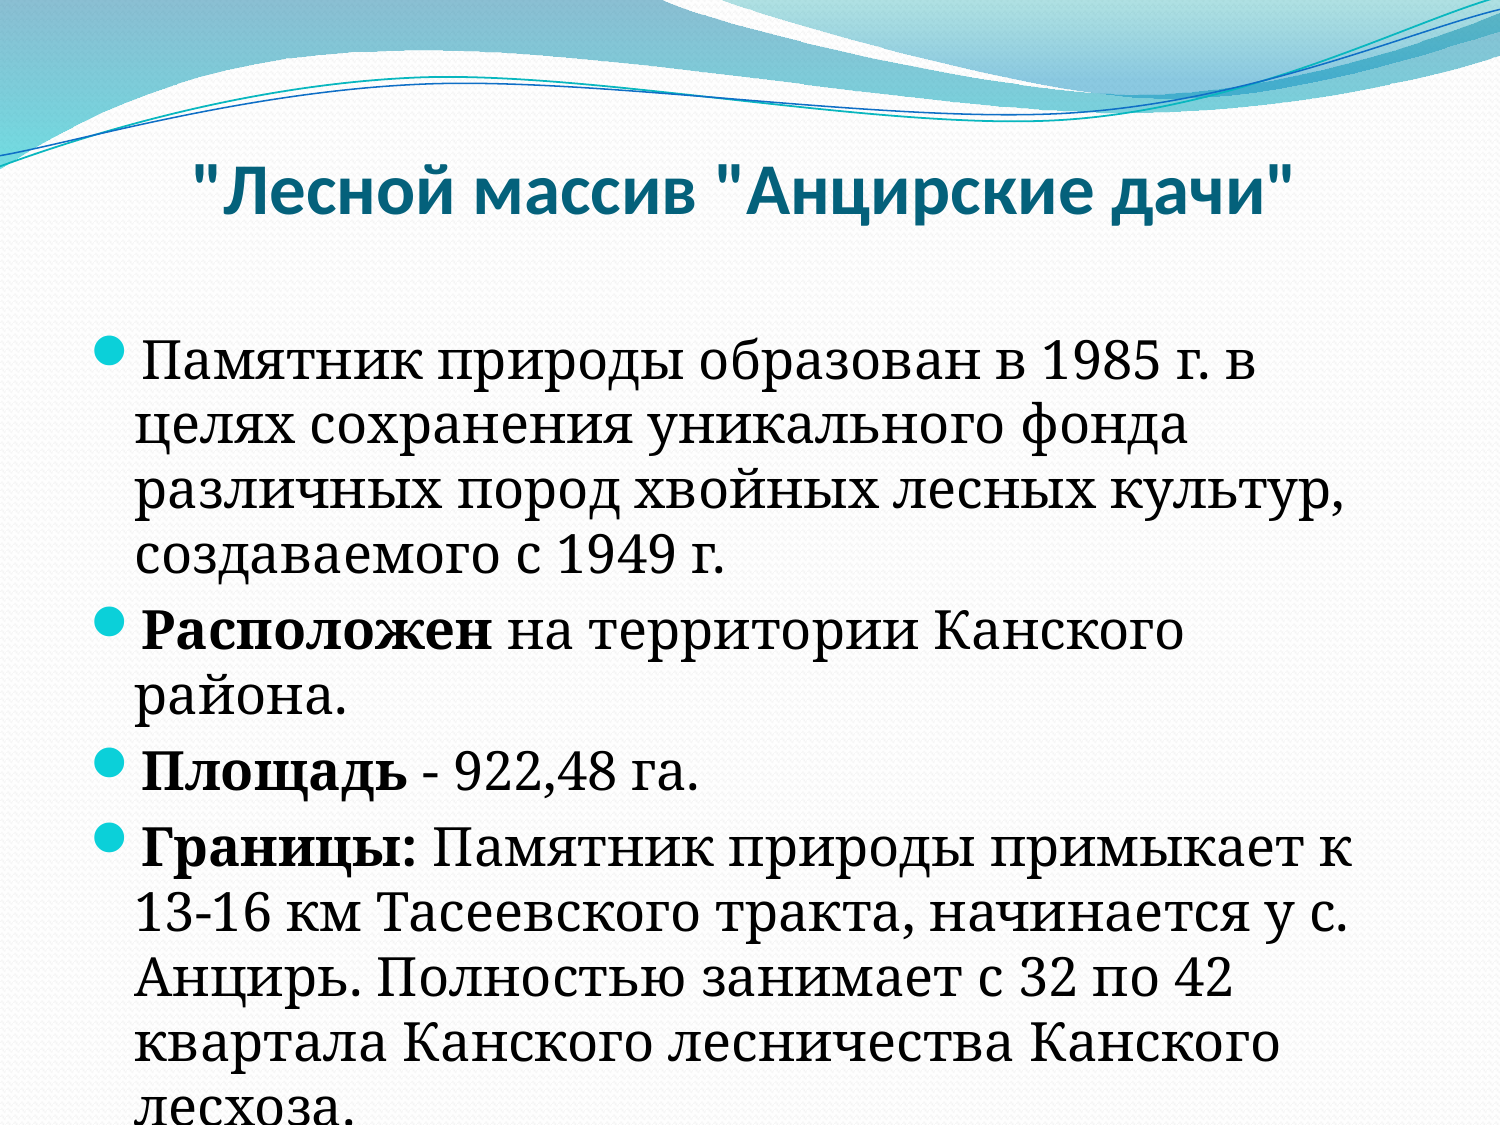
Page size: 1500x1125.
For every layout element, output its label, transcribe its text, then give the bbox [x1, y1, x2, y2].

title "Лесной массив "Анцирские дачи" [70, 128, 1421, 317]
list Памятник природы образован в 1985 г. в целях сохранения уникального фонда различных пород хвойных лесных культур, создаваемого с 1949 г. Расположен на территории Канского района. Площадь - 922,48 га. Границы: Памятник природы примыкает к 13-16 км Тасеевского тракта, начинается у с. Анцирь. Полностью занимает с 32 по 42 квартала Канского лесничества Канского лесхоза. Основные охраняемые объекты: лесной массив "Анцирские дачи". [75, 317, 1425, 1125]
